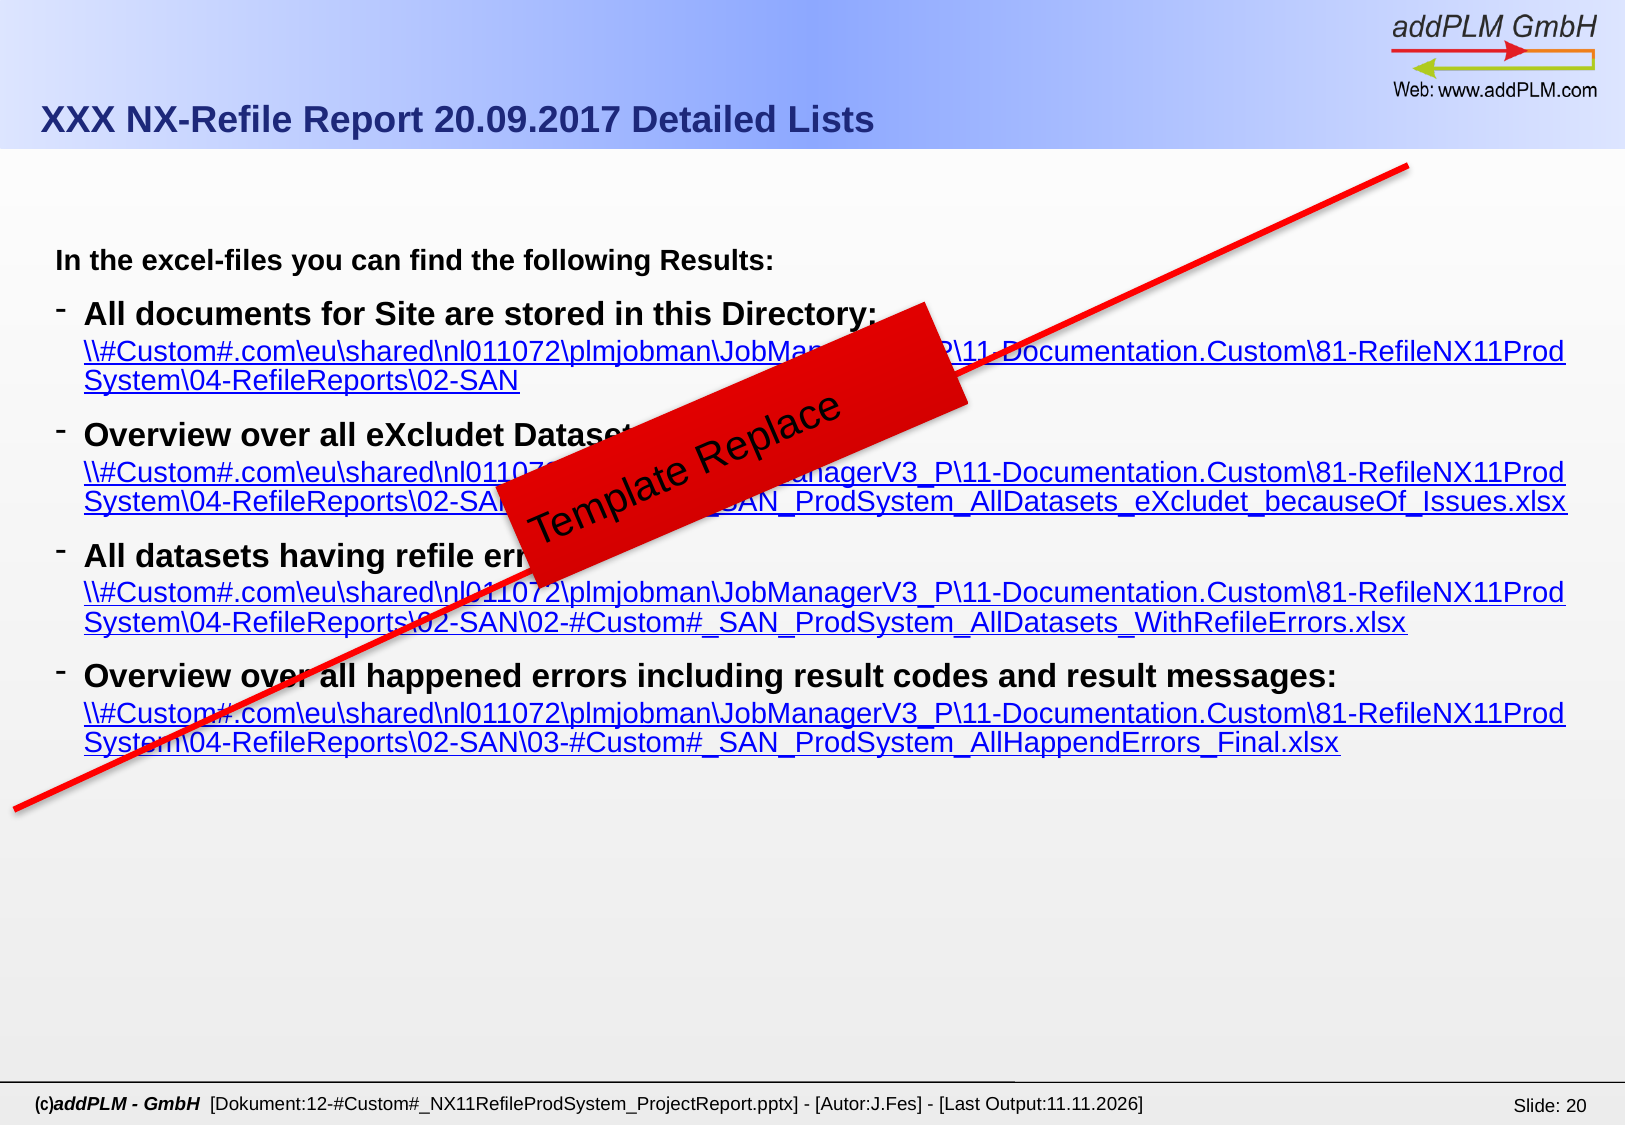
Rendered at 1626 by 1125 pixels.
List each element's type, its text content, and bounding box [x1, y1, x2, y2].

text_box In the excel-files you can find the following Results: All documents for Site are stored in this Directory: \\#Custom#.com\eu\shared\nl011072\plmjobman\JobManagerV3_P\11-Documentation.Custom\81-RefileNX11ProdSystem\04-RefileReports\02-SAN Overview over all eXcludet Datasets: \\#Custom#.com\eu\shared\nl011072\plmjobman\JobManagerV3_P\11-Documentation.Custom\81-RefileNX11ProdSystem\04-RefileReports\02-SAN\01-#Custom#_SAN_ProdSystem_AllDatasets_eXcludet_becauseOf_Issues.xlsx All datasets having refile errors: \\#Custom#.com\eu\shared\nl011072\plmjobman\JobManagerV3_P\11-Documentation.Custom\81-RefileNX11ProdSystem\04-RefileReports\02-SAN\02-#Custom#_SAN_ProdSystem_AllDatasets_WithRefileErrors.xlsx Overview over all happened errors including result codes and result messages: \\#Custom#.com\eu\shared\nl011072\plmjobman\JobManagerV3_P\11-Documentation.Custom\81-RefileNX11ProdSystem\04-RefileReports\02-SAN\03-#Custom#_SAN_ProdSystem_AllHappendErrors_Final.xlsx [1413, 233, 1594, 650]
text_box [13, 165, 1409, 810]
picture [1391, 14, 1597, 97]
title XXX NX-Refile Report 20.09.2017 Detailed Lists [40, 67, 1582, 141]
